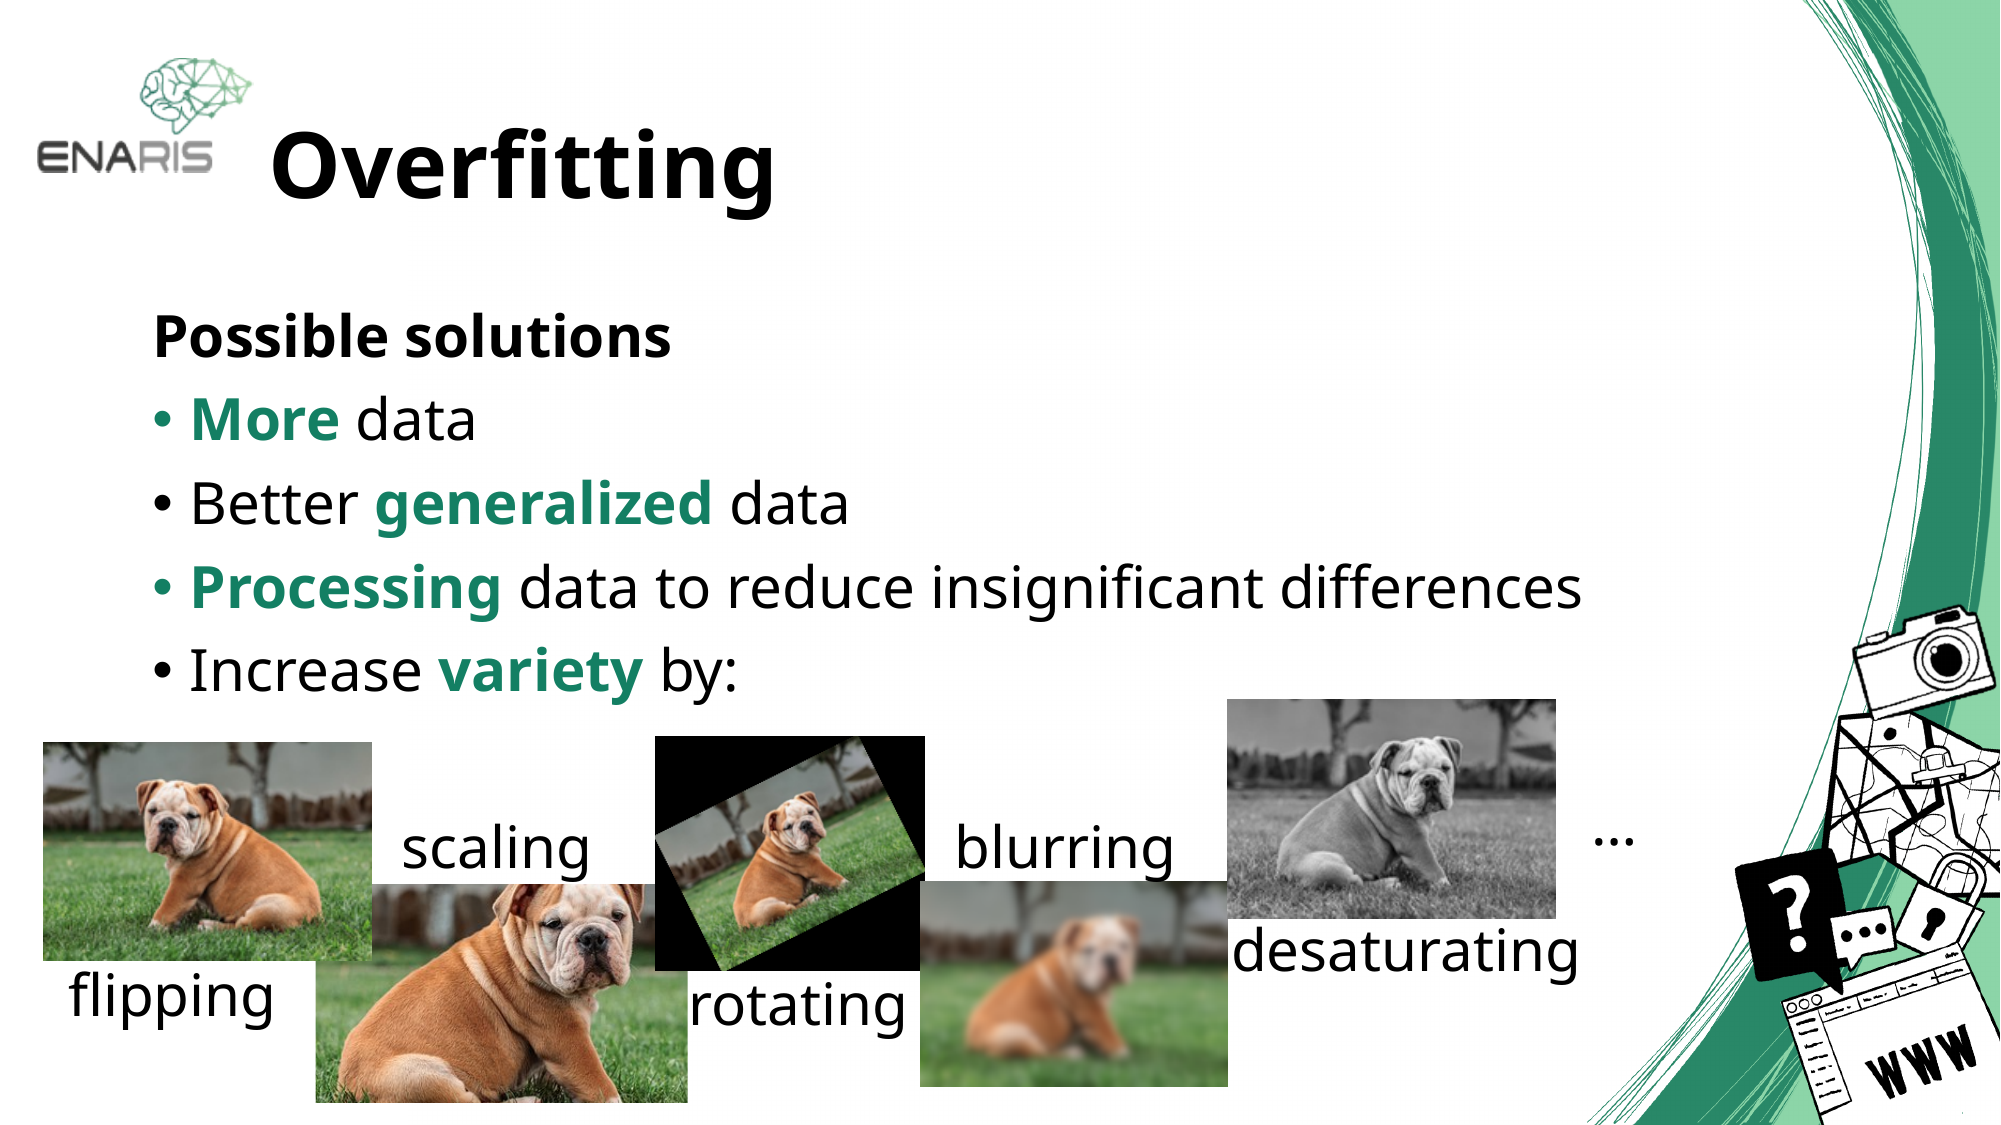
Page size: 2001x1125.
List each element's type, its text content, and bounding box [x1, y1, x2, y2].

title Overfitting [253, 59, 1863, 278]
text_box rotating [688, 972, 920, 1045]
text_box … [1576, 779, 1661, 865]
picture [37, 58, 254, 173]
picture [43, 0, 2000, 1125]
text_box scaling [386, 802, 655, 883]
text_box flipping [53, 961, 315, 1036]
text_box desaturating [1228, 906, 1650, 991]
list Possible solutions More data Better generalized data Processing data to reduce insignificant differences Increase variety by: [137, 299, 1728, 1014]
text_box blurring [940, 802, 1227, 881]
